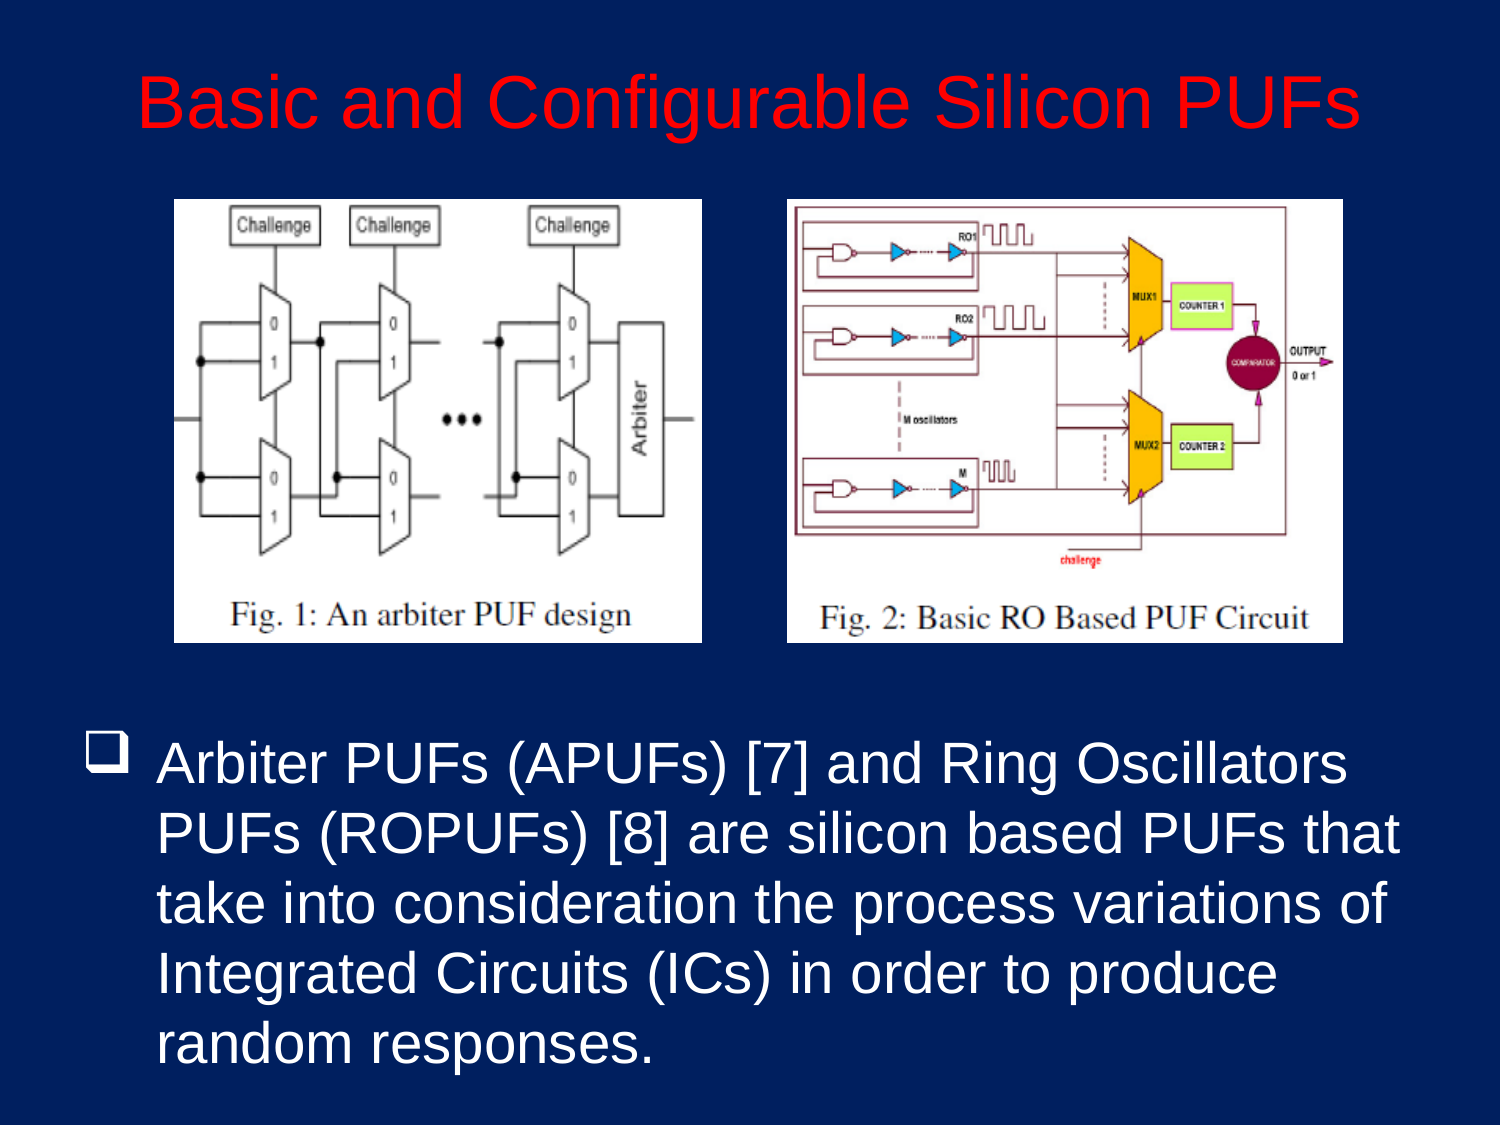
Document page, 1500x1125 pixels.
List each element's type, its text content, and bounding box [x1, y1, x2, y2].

title Basic and Configurable Silicon PUFs [44, 53, 1456, 145]
picture [787, 199, 1343, 643]
list Arbiter PUFs (APUFs) [7] and Ring Oscillators PUFs (ROPUFs) [8] are silicon based PUFs that take into consideration the process variations of Integrated Circuits (ICs) in order to produce random responses. [81, 725, 1456, 1079]
picture [174, 199, 702, 643]
